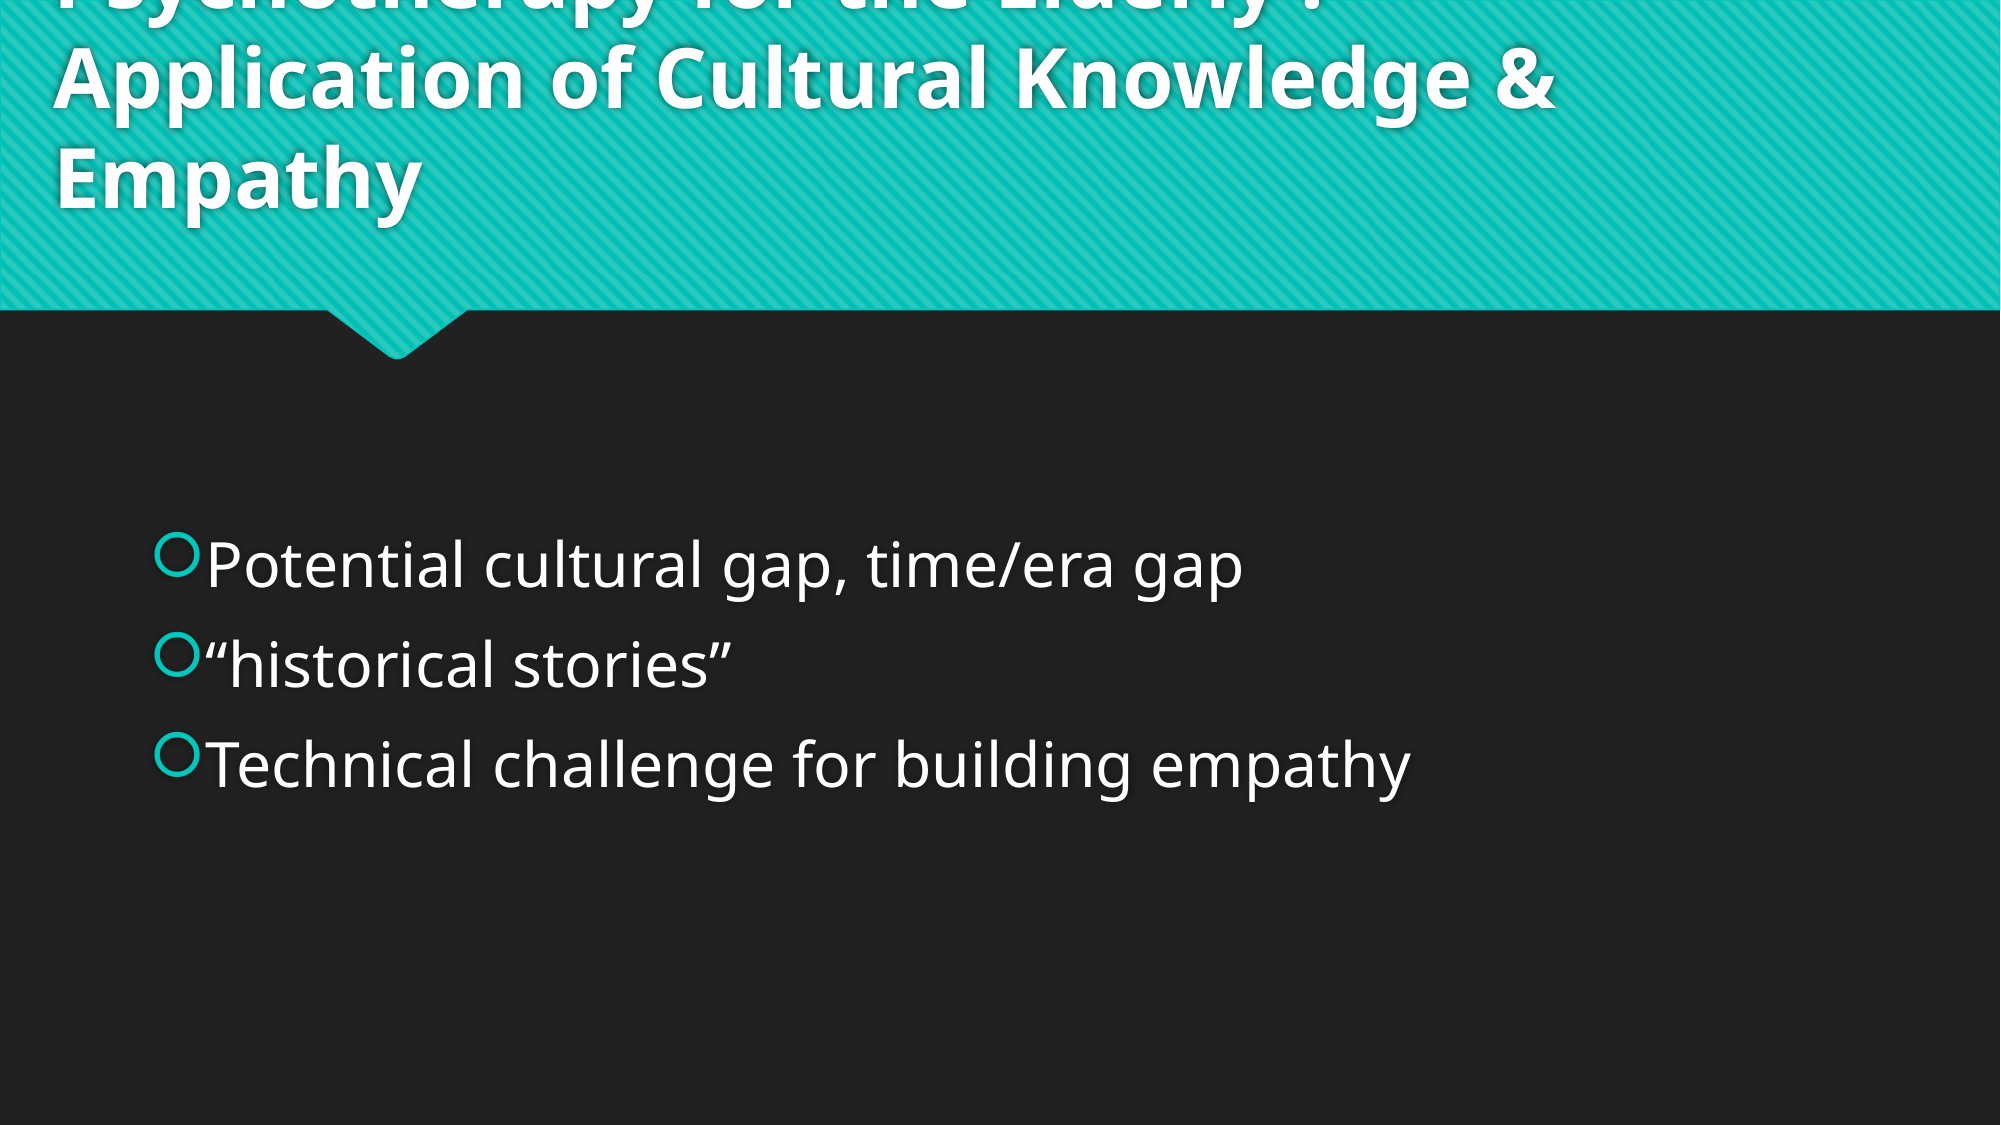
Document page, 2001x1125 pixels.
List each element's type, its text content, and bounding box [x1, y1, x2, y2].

title Psychotherapy for the Elderly : Application of Cultural Knowledge & Empathy [38, 73, 1957, 233]
list Potential cultural gap, time/era gap “historical stories” Technical challenge for building empathy [134, 364, 1866, 962]
